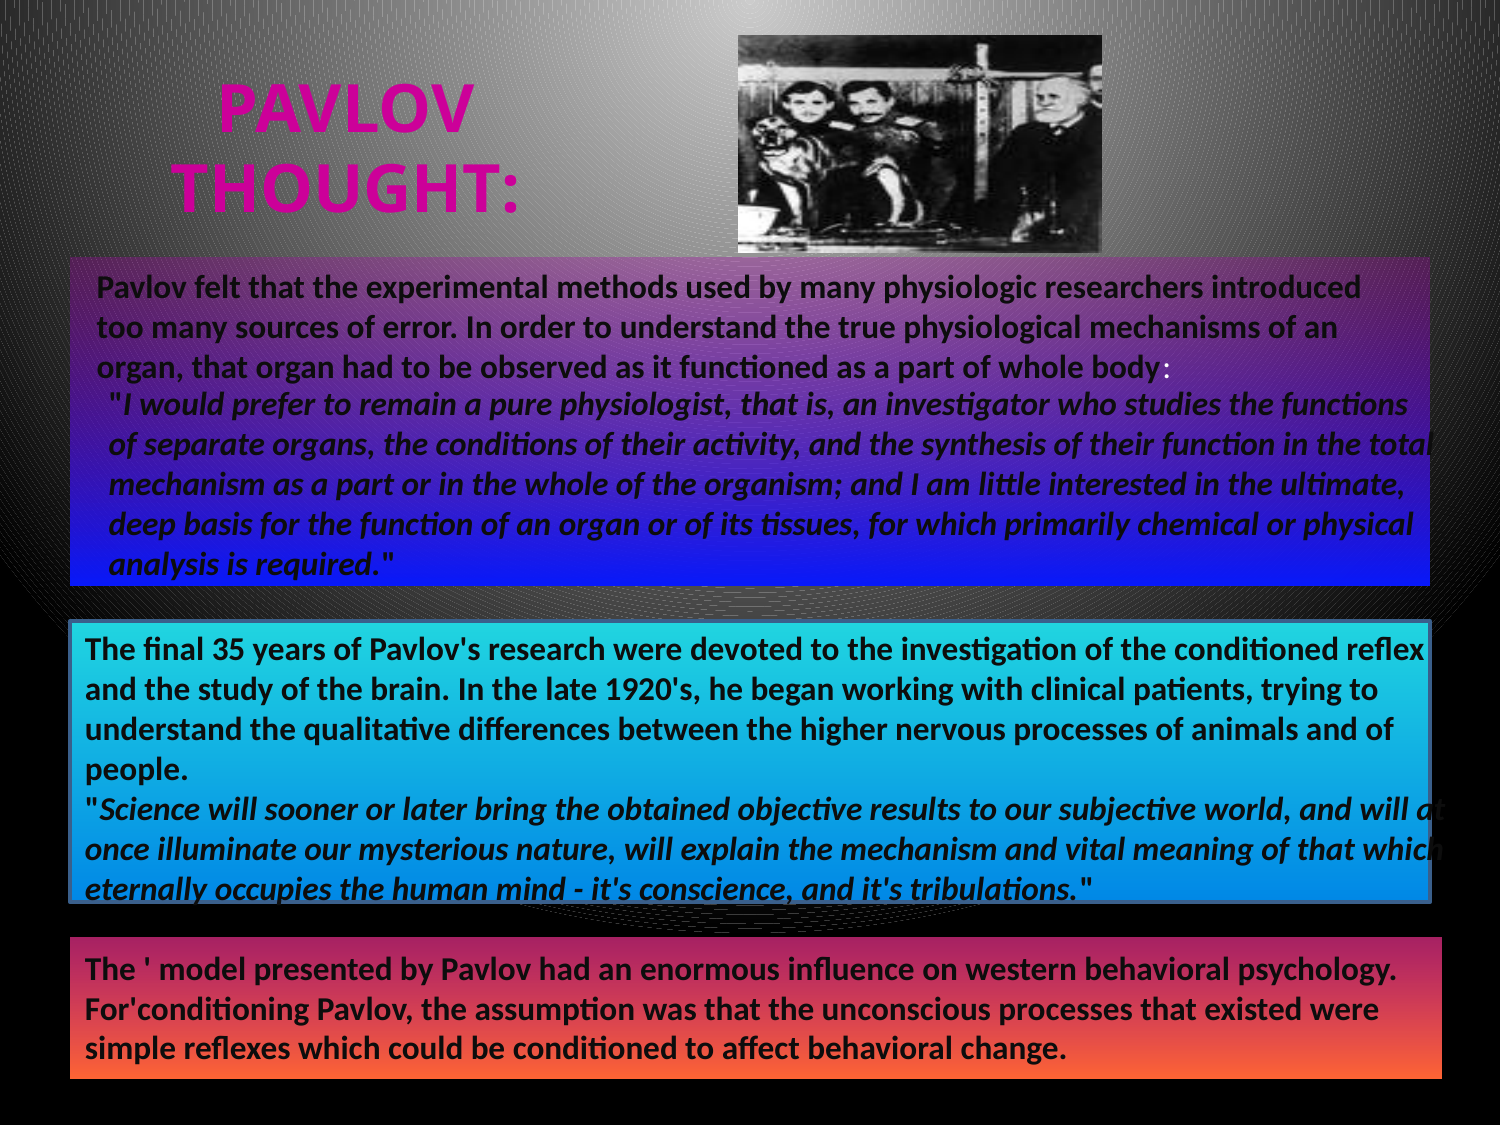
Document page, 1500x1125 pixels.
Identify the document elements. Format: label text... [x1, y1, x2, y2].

text_box The final 35 years of Pavlov's research were devoted to the investigation of the conditioned reflex and the study of the brain. In the late 1920's, he began working with clinical patients, trying to understand the qualitative differences between the higher nervous processes of animals and of people. "Science will sooner or later bring the obtained objective results to our subjective world, and will at once illuminate our mysterious nature, will explain the mechanism and vital meaning of that which eternally occupies the human mind - it's conscience, and it's tribulations." The ' model presented by Pavlov had an enormous influence on western behavioral psychology. For'conditioning Pavlov, the assumption was that the unconscious processes that existed were simple reflexes which could be conditioned to affect behavioral change. [70, 620, 1465, 1119]
text_box Pavlov felt that the experimental methods used by many physiologic researchers introduced too many sources of error. In order to understand the true physiological mechanisms of an organ, that organ had to be observed as it functioned as a part of whole body: [81, 257, 1407, 393]
text_box [1104, 256, 1432, 374]
text_box "I would prefer to remain a pure physiologist, that is, an investigator who studies the functions of separate organs, the conditions of their activity, and the synthesis of their function in the total mechanism as a part or in the whole of the organism; and I am little interested in the ultimate, deep basis for the function of an organ or of its tissues, for which primarily chemical or physical analysis is required." [93, 374, 1454, 590]
text_box [68, 256, 734, 588]
text_box Pavlov Thought: [35, 58, 657, 234]
picture [737, 34, 1102, 253]
